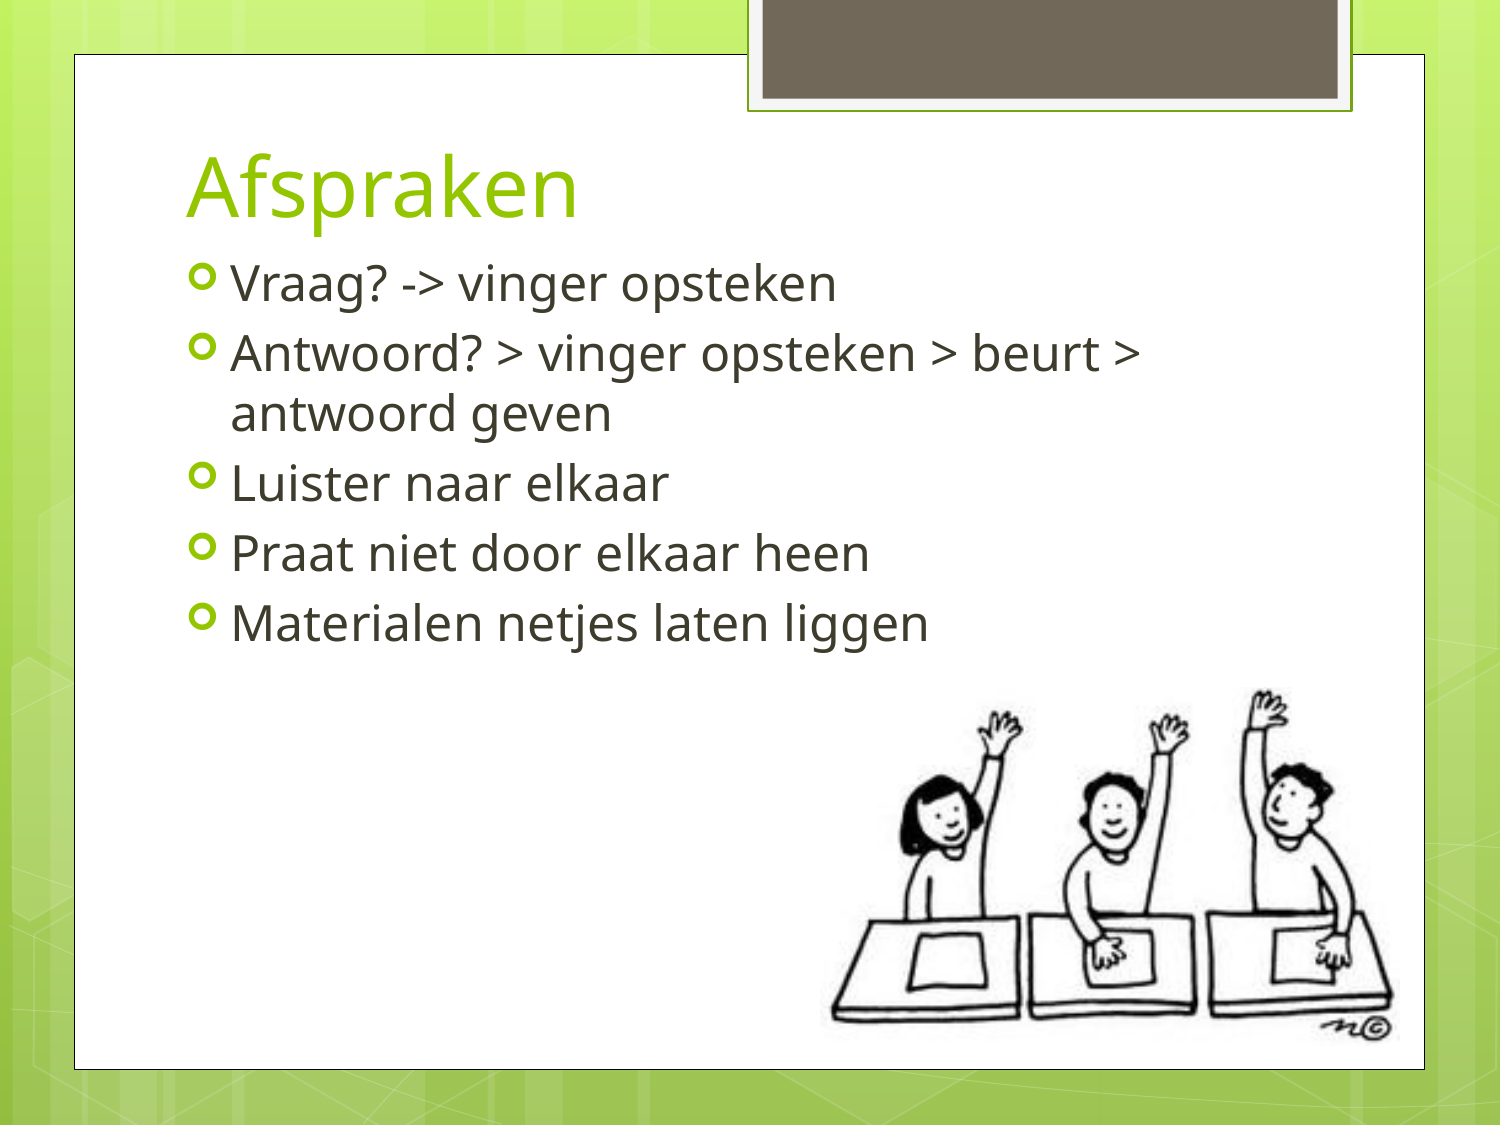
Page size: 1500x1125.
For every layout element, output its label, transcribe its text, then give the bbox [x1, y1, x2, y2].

title Afspraken [171, 54, 1324, 243]
list Vraag? -> vinger opsteken Antwoord? > vinger opsteken > beurt > antwoord geven Luister naar elkaar Praat niet door elkaar heen Materialen netjes laten liggen [159, 243, 1272, 820]
picture [820, 686, 1400, 1046]
